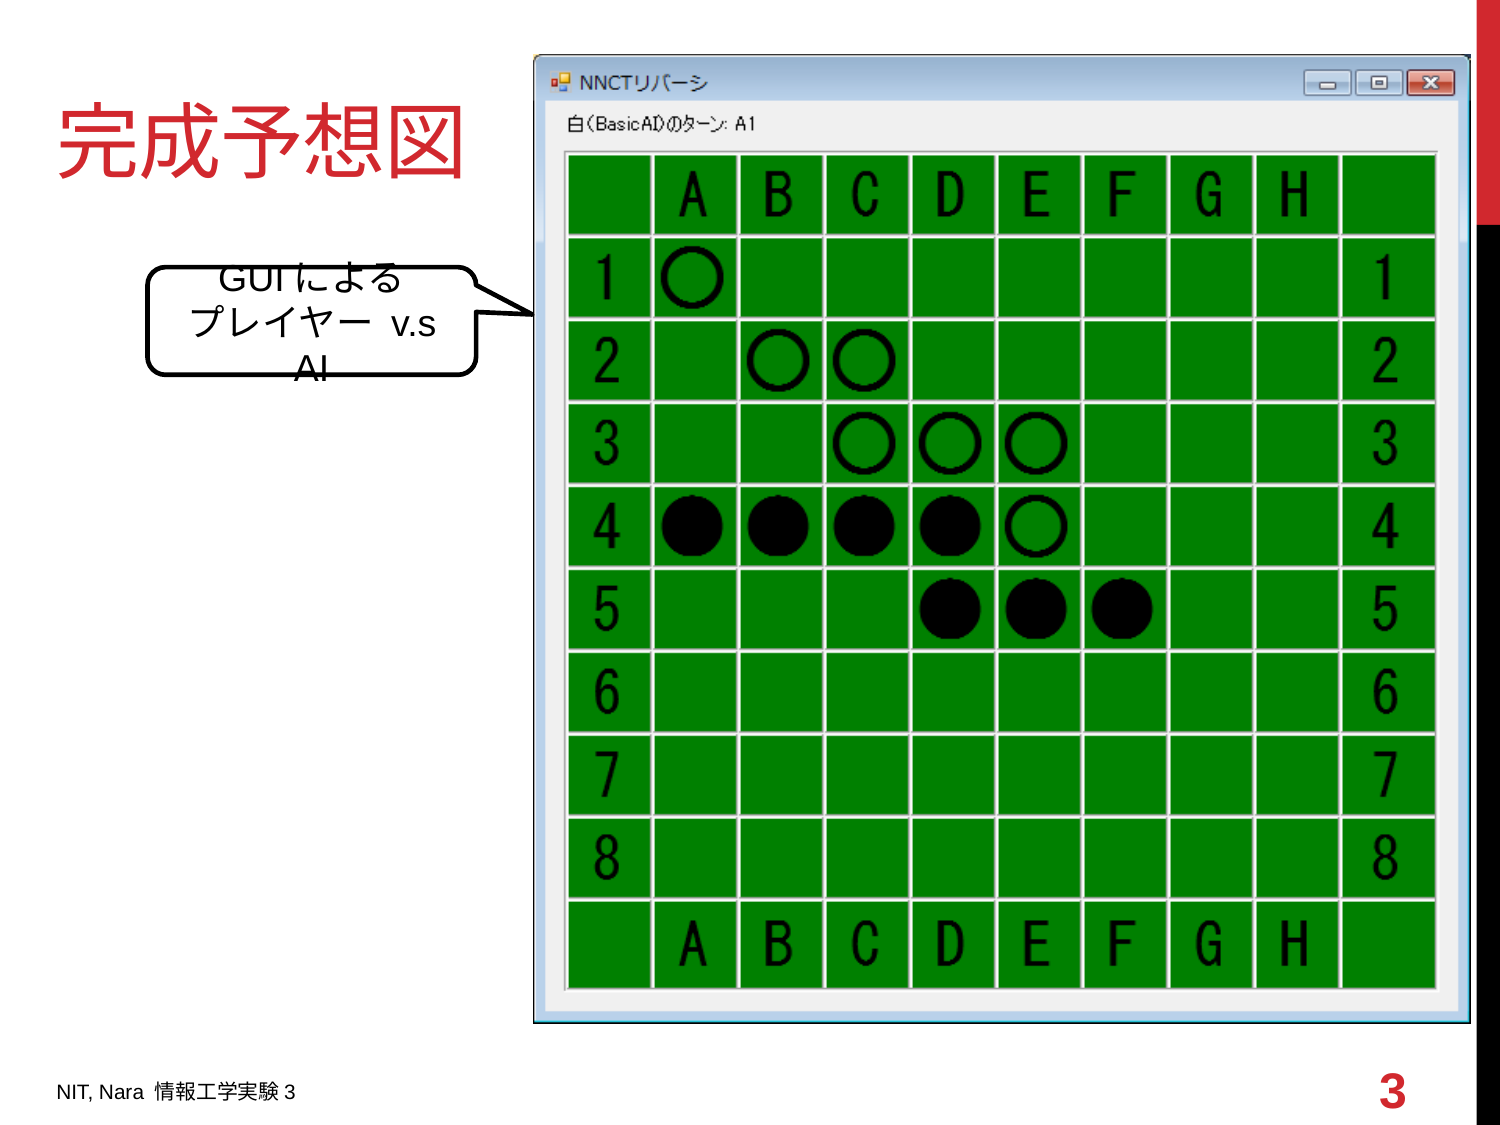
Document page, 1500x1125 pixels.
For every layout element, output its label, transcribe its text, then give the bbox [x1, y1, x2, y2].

title 完成予想図 [41, 25, 1436, 197]
footer NIT, Nara 情報工学実験3 [41, 1071, 604, 1118]
picture [532, 53, 1472, 1024]
text_box GUIによる プレイヤー v.s AI [145, 264, 531, 378]
slide_number 3 [1364, 1058, 1475, 1119]
